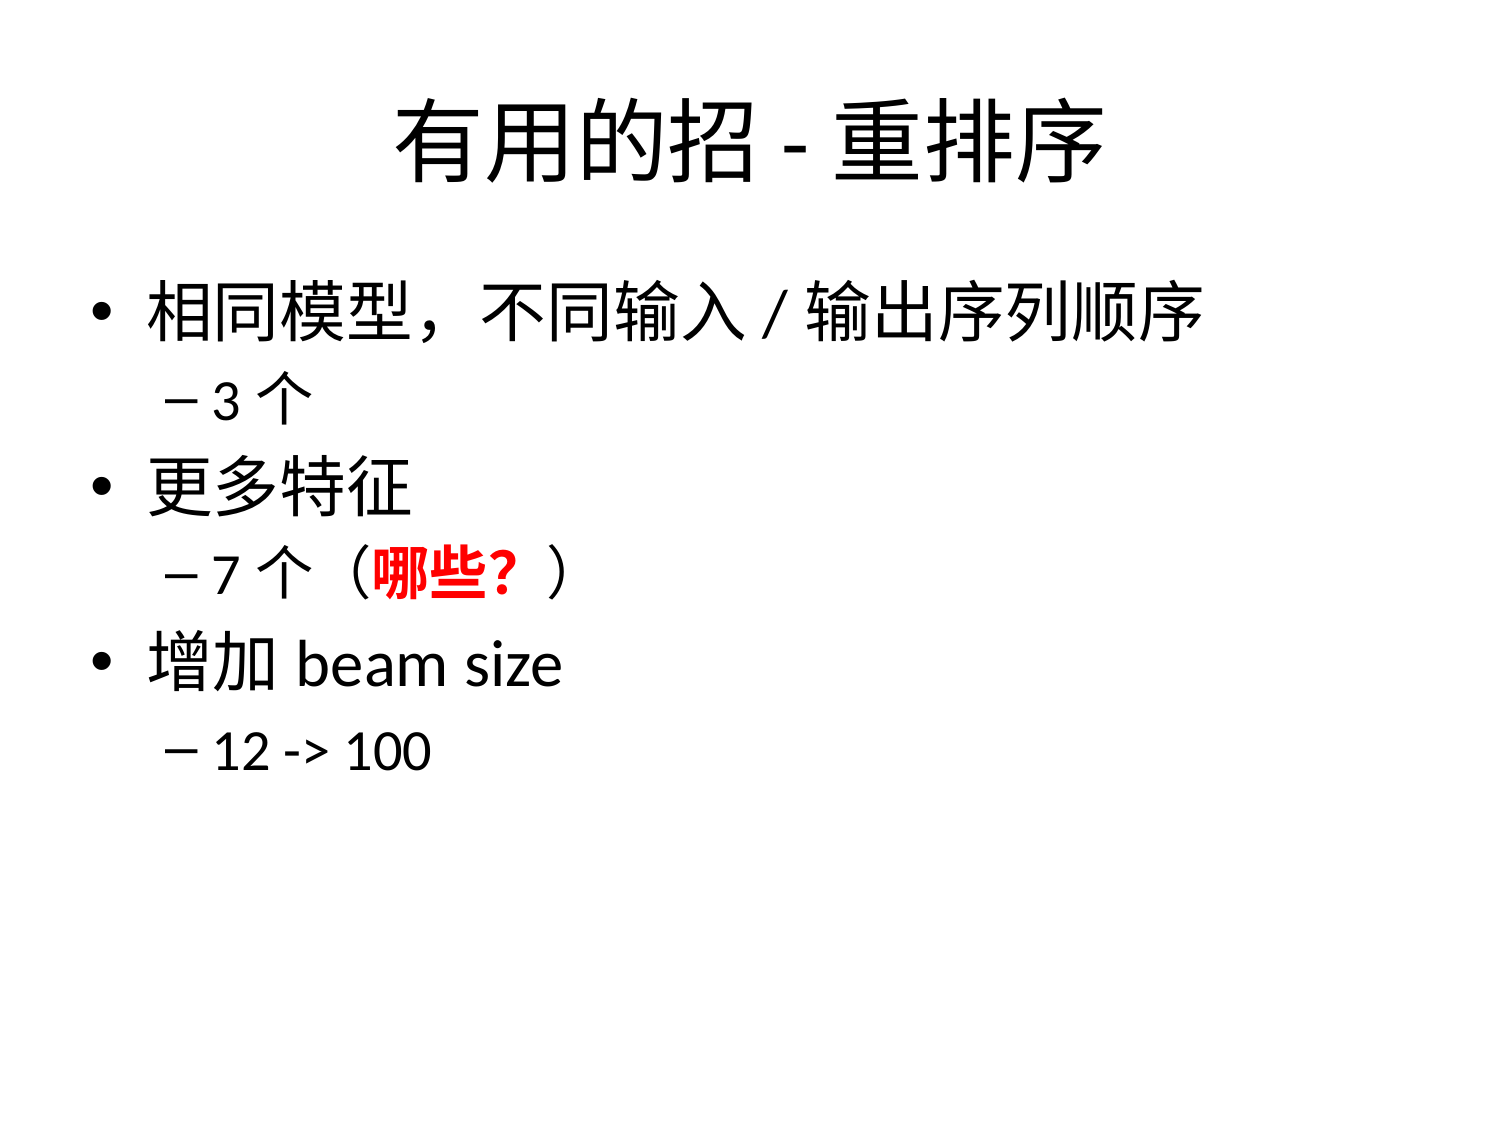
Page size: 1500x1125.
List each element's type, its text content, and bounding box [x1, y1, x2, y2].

title 有用的招-重排序 [75, 45, 1425, 233]
list 相同模型，不同输入/输出序列顺序 3个 更多特征 7个（哪些？） 增加beam size 12 -> 100 [75, 262, 1425, 1005]
